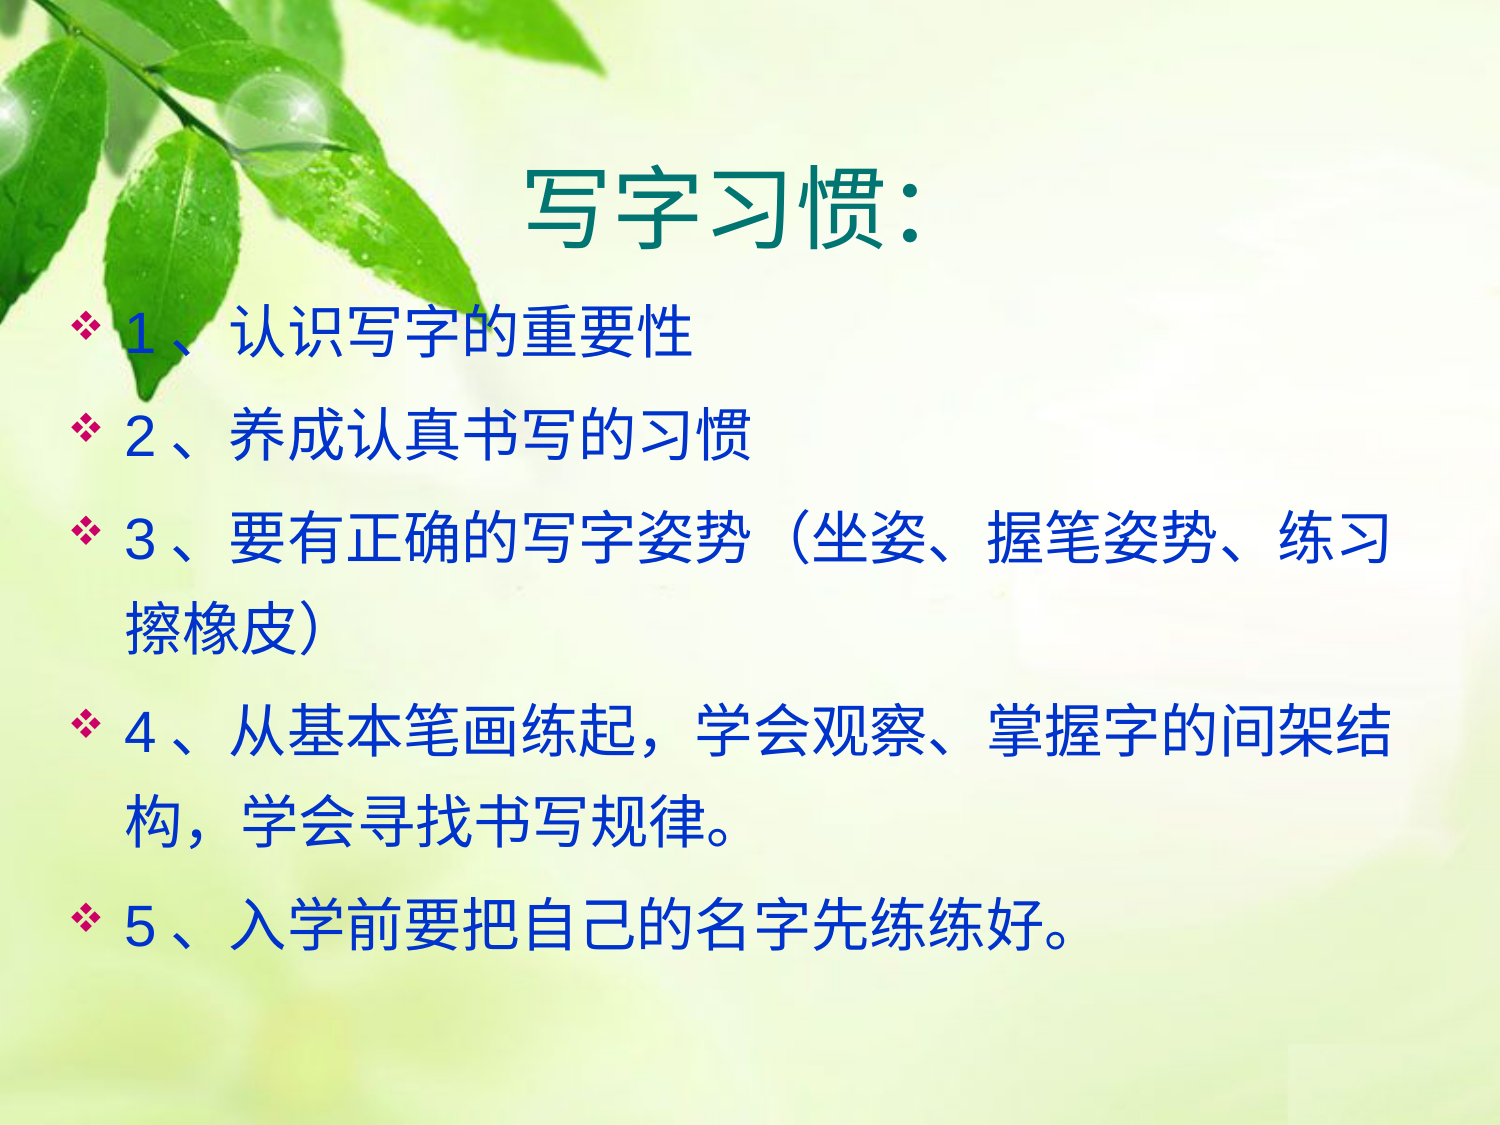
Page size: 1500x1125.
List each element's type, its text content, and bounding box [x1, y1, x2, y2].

title 写字习惯： [49, 112, 1451, 301]
picture [0, 0, 1500, 1125]
list 1、认识写字的重要性 2、养成认真书写的习惯 3、要有正确的写字姿势（坐姿、握笔姿势、练习擦橡皮） 4、从基本笔画练起，学会观察、掌握字的间架结构，学会寻找书写规律。 5、入学前要把自己的名字先练练好。 [52, 266, 1455, 905]
